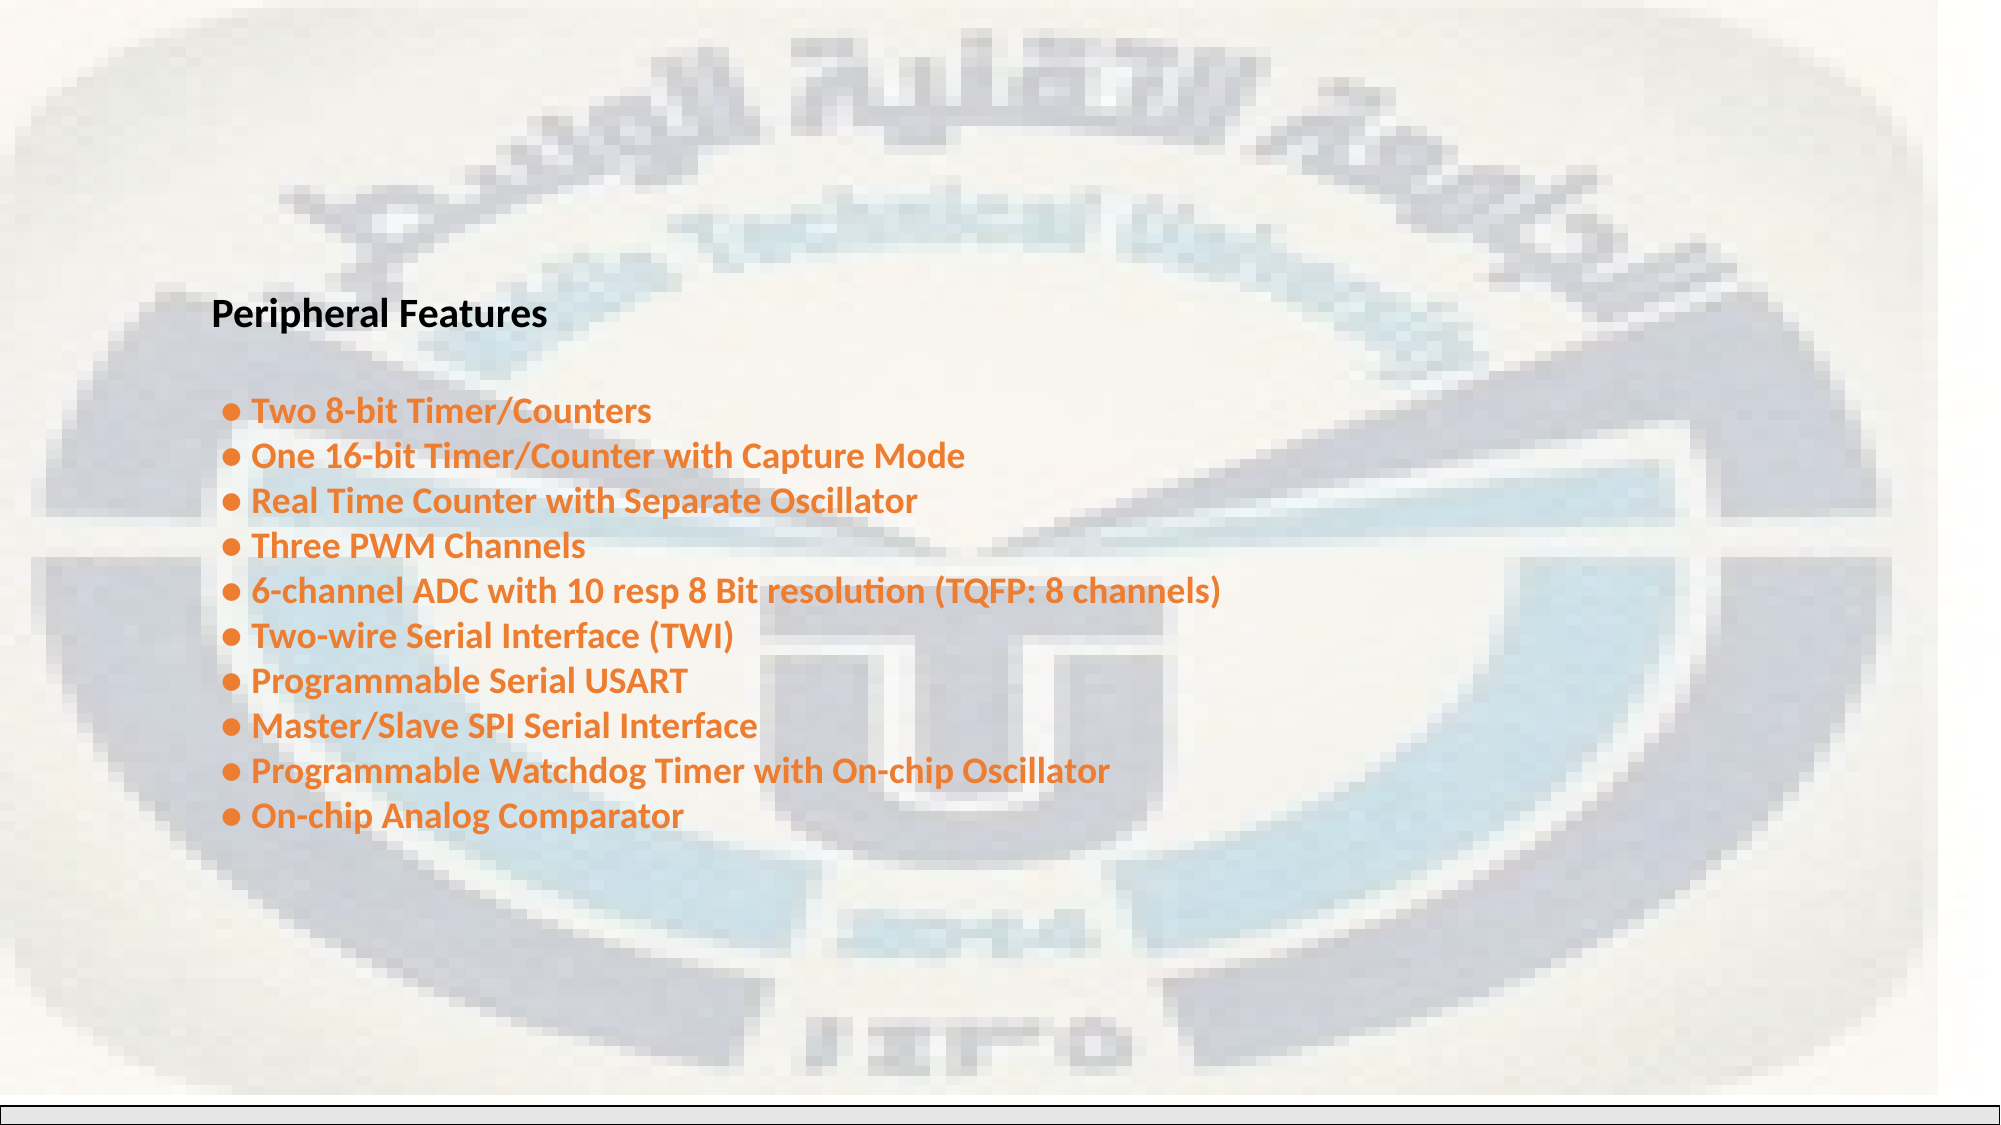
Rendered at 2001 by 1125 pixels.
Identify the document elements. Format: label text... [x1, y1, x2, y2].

text_box Label Operator Operand[s] ;Comment INIT: mov ax, bx ; Copy contents of bx into ax Label - INIT: Operator - mov Operands - ax and bx Comment - alphanumeric string between ; and \n Not case sensitive Unlike other assemblers, destination operand is first mov is the mnemonic that the assembler translates into an opcode [0, 0, 2000, 1105]
text_box [0, 1105, 2000, 1125]
text_box Peripheral Features ● Two 8-bit Timer/Counters ● One 16-bit Timer/Counter with Capture Mode ● Real Time Counter with Separate Oscillator ● Three PWM Channels ● 6-channel ADC with 10 resp 8 Bit resolution (TQFP: 8 channels) ● Two-wire Serial Interface (TWI) ● Programmable Serial USART ● Master/Slave SPI Serial Interface ● Programmable Watchdog Timer with On-chip Oscillator ● On-chip Analog Comparator [196, 278, 1804, 844]
